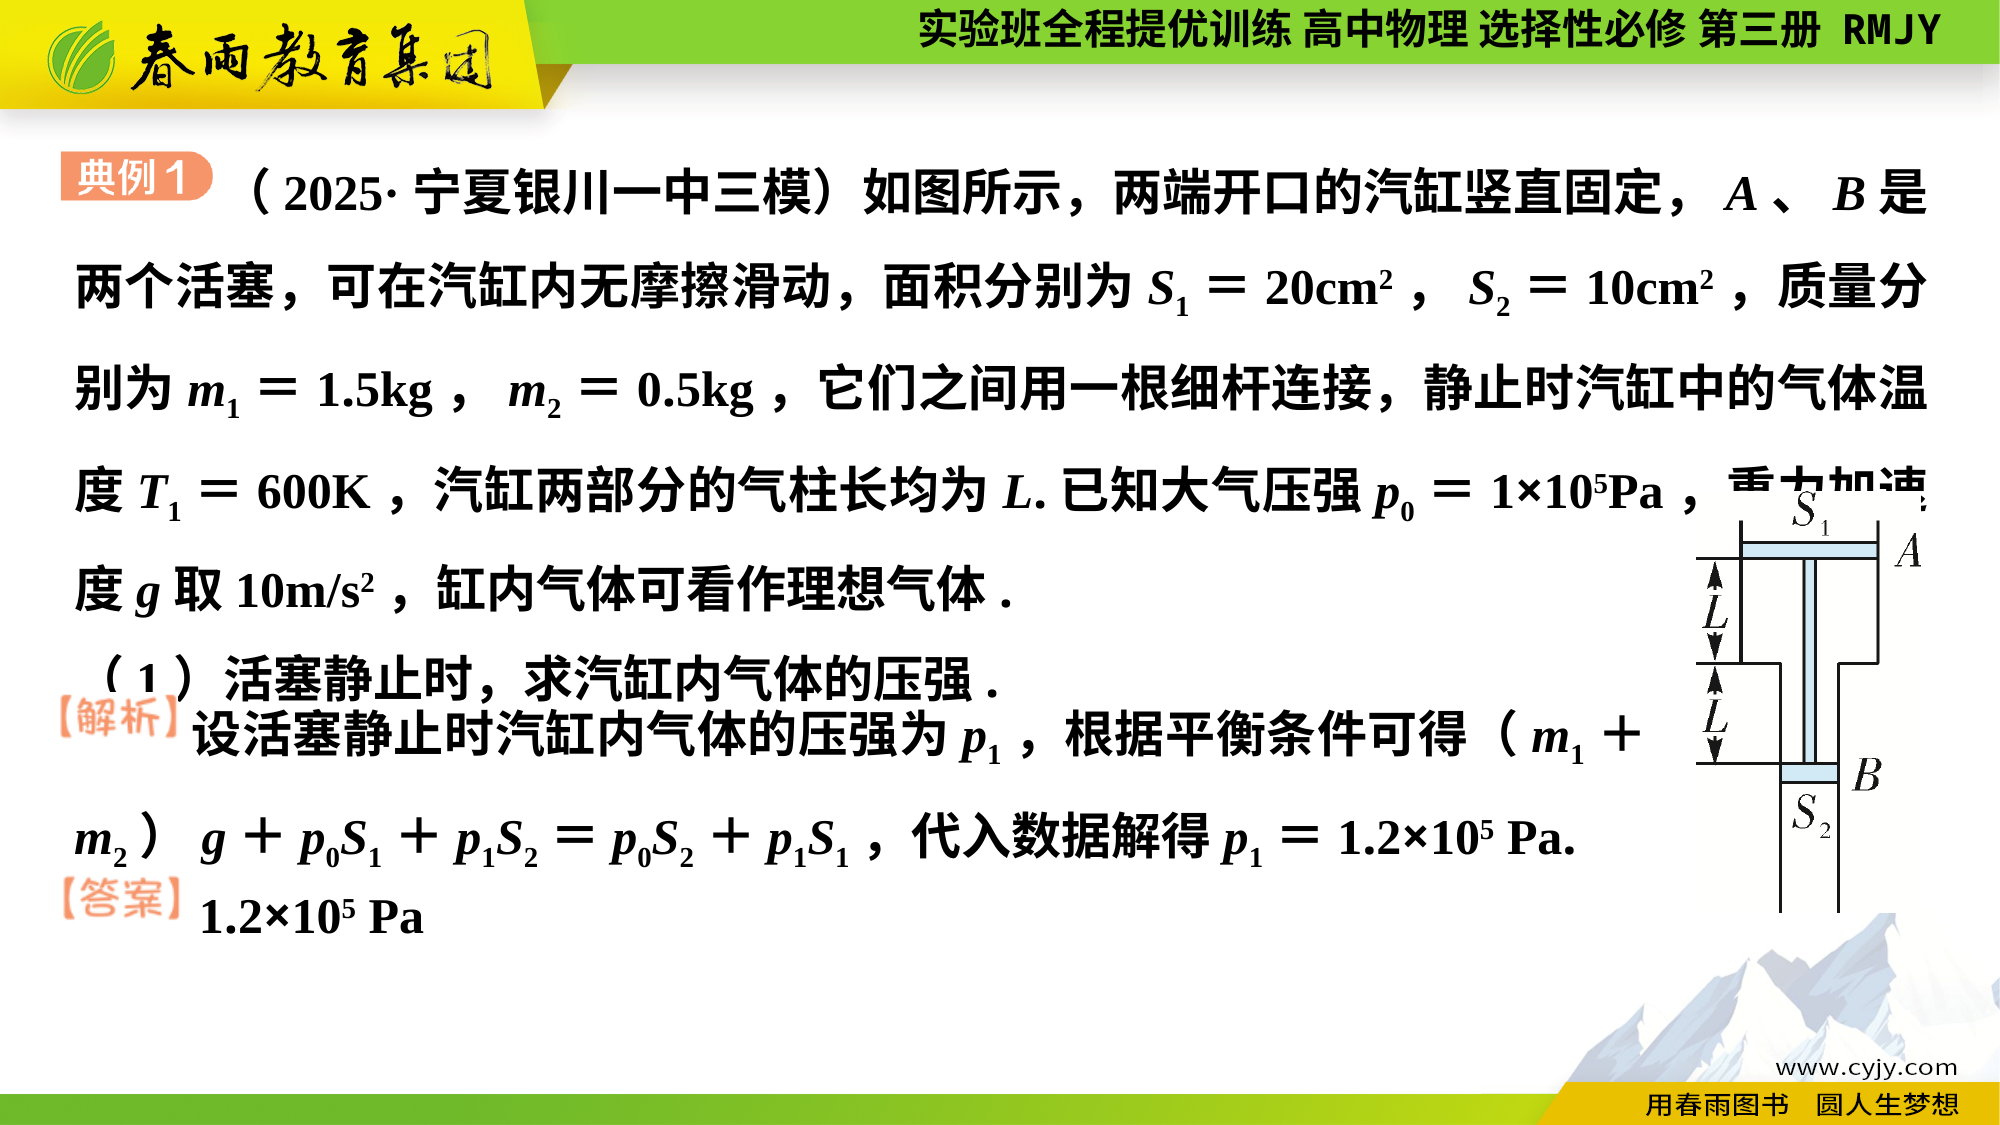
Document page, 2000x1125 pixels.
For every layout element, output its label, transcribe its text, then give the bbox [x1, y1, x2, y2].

text_box 1.2×105 Pa [59, 845, 528, 951]
list （2025·宁夏银川一中三模）如图所示，两端开口的汽缸竖直固定，A、B是两个活塞，可在汽缸内无摩擦滑动，面积分别为S1＝20cm2，S2＝10cm2，质量分别为m1＝1.5kg，m2＝0.5kg，它们之间用一根细杆连接，静止时汽缸中的气体温度T1＝600K，汽缸两部分的气柱长均为L.已知大气压强p0＝1×105Pa，重力加速度g取10m/s2，缸内气体可看作理想气体. （1）活塞静止时，求汽缸内气体的压强. [59, 122, 1944, 672]
text_box 设活塞静止时汽缸内气体的压强为p1，根据平衡条件可得（m1＋m2）g＋p0S1＋p1S2＝p0S2＋p1S1，代入数据解得p1＝1.2×105 Pa. [59, 660, 1675, 881]
picture [0, 0, 2000, 1125]
